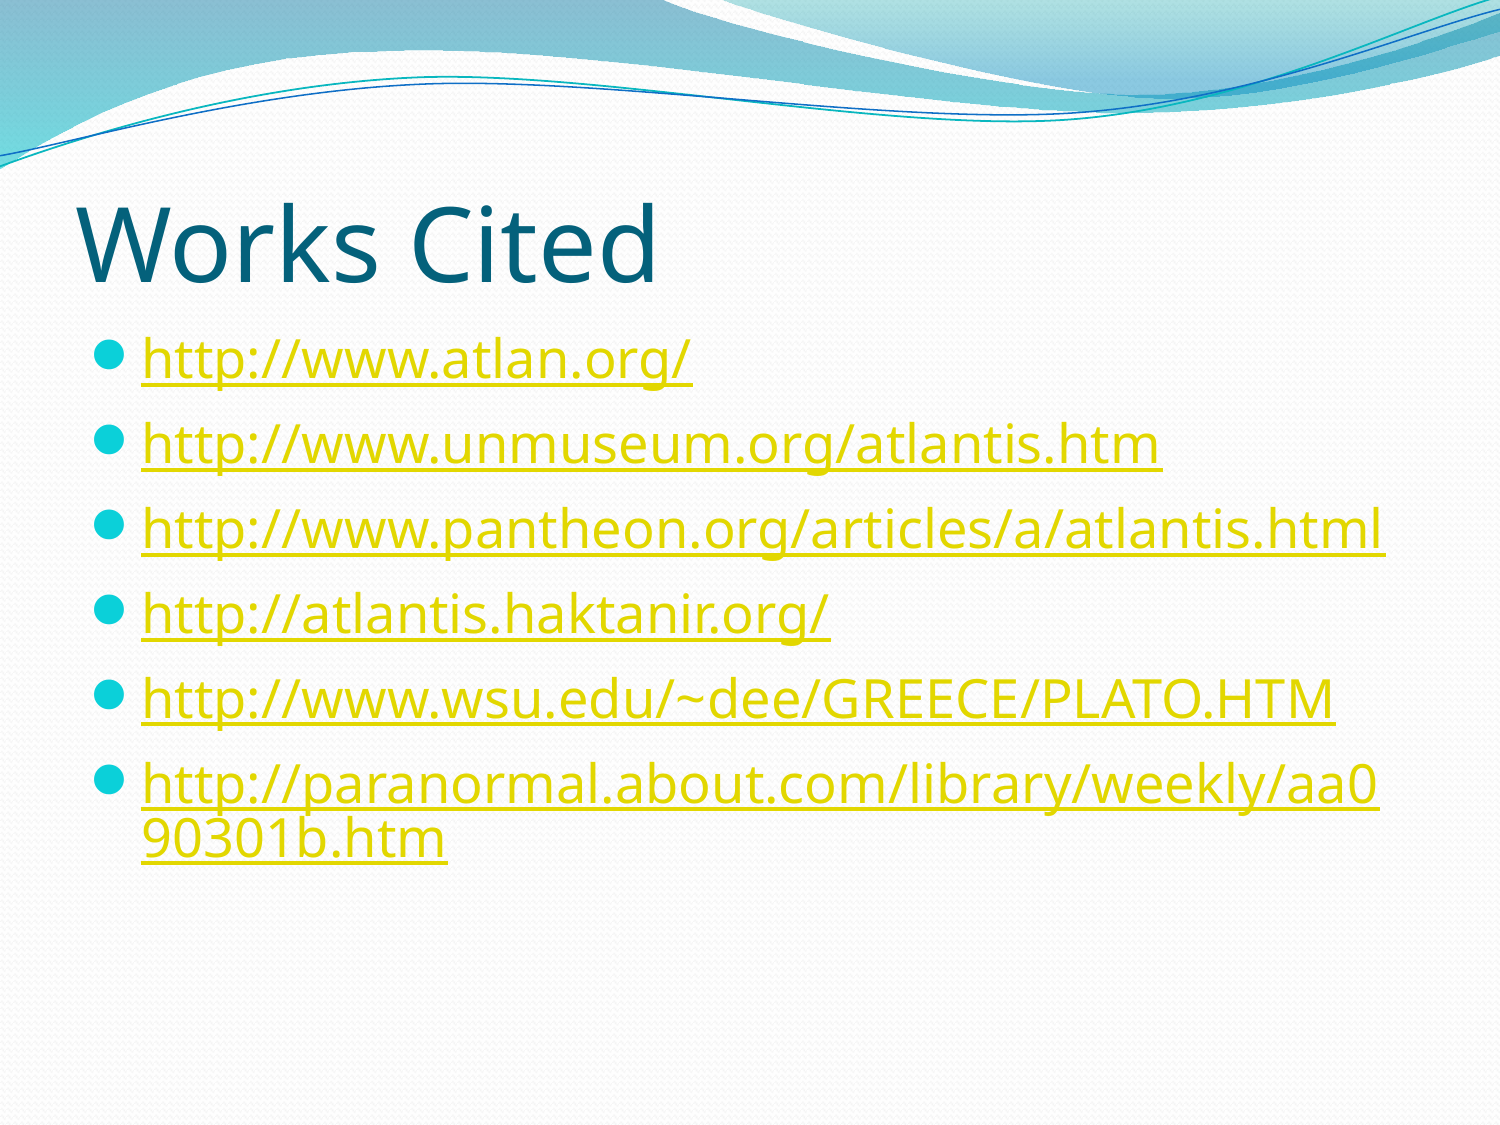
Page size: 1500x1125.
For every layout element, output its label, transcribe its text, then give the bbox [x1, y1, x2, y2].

title Works Cited [75, 115, 1425, 303]
list http://www.atlan.org/ http://www.unmuseum.org/atlantis.htm http://www.pantheon.org/articles/a/atlantis.html http://atlantis.haktanir.org/ http://www.wsu.edu/~dee/GREECE/PLATO.HTM http://paranormal.about.com/library/weekly/aa090301b.htm [75, 317, 1425, 1038]
